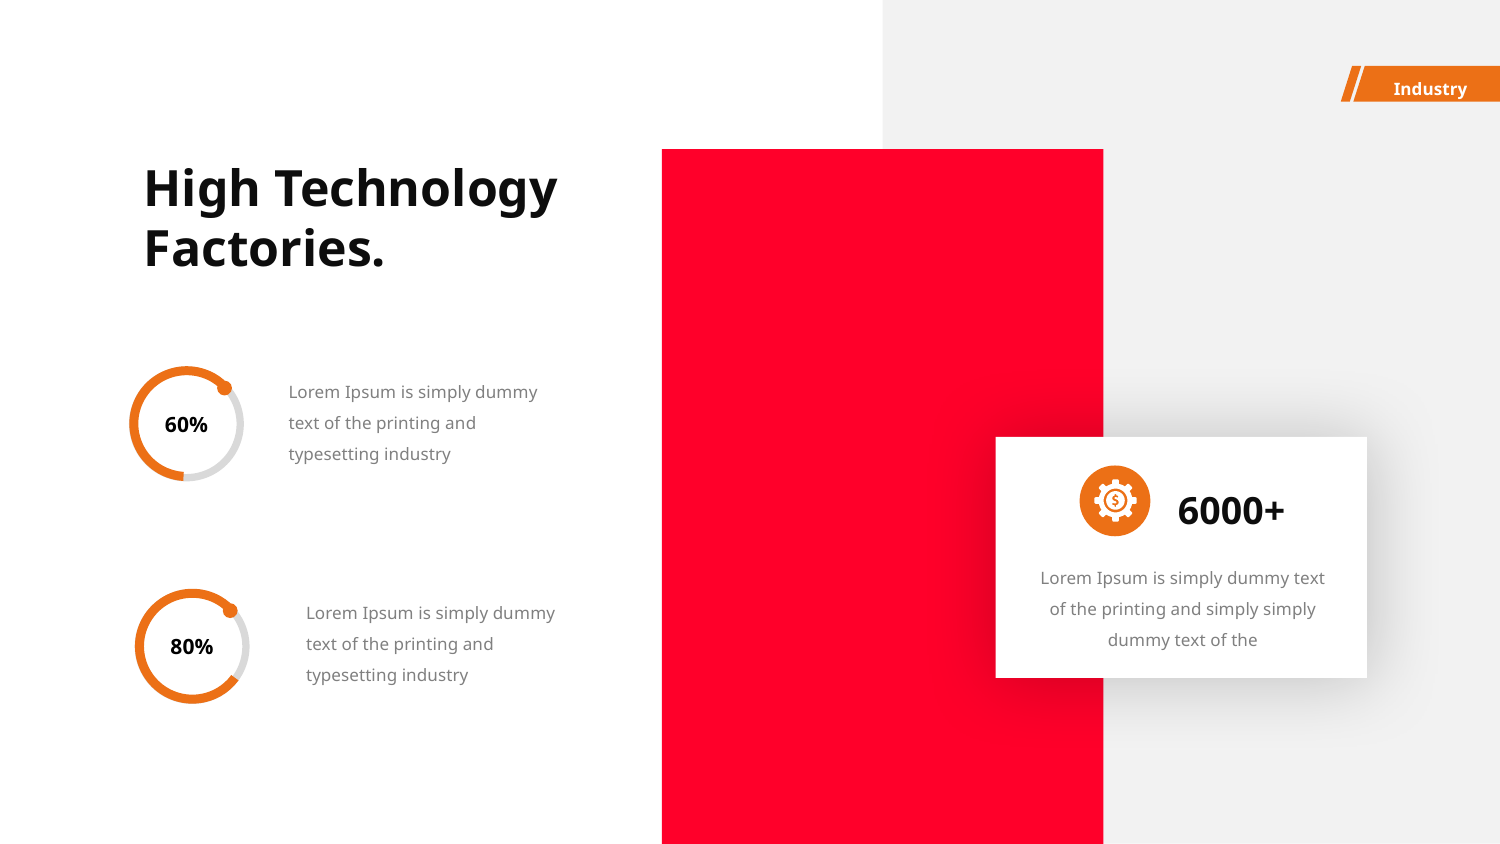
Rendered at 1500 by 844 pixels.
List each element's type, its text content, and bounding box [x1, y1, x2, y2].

text_box Lorem Ipsum is simply dummy text of the printing and typesetting industry [273, 363, 566, 472]
text_box Lorem Ipsum is simply dummy text of the printing and simply simply dummy text of the [1104, 549, 1341, 658]
text_box [1104, 464, 1152, 538]
picture [661, 149, 1104, 844]
text_box [1104, 436, 1368, 679]
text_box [1340, 65, 1500, 107]
text_box 6000+ [1163, 479, 1365, 540]
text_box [1094, 479, 1137, 522]
text_box Lorem Ipsum is simply dummy text of the printing and typesetting industry [291, 584, 584, 693]
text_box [128, 366, 245, 482]
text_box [134, 588, 250, 704]
text_box High Technology Factories. [128, 149, 661, 285]
